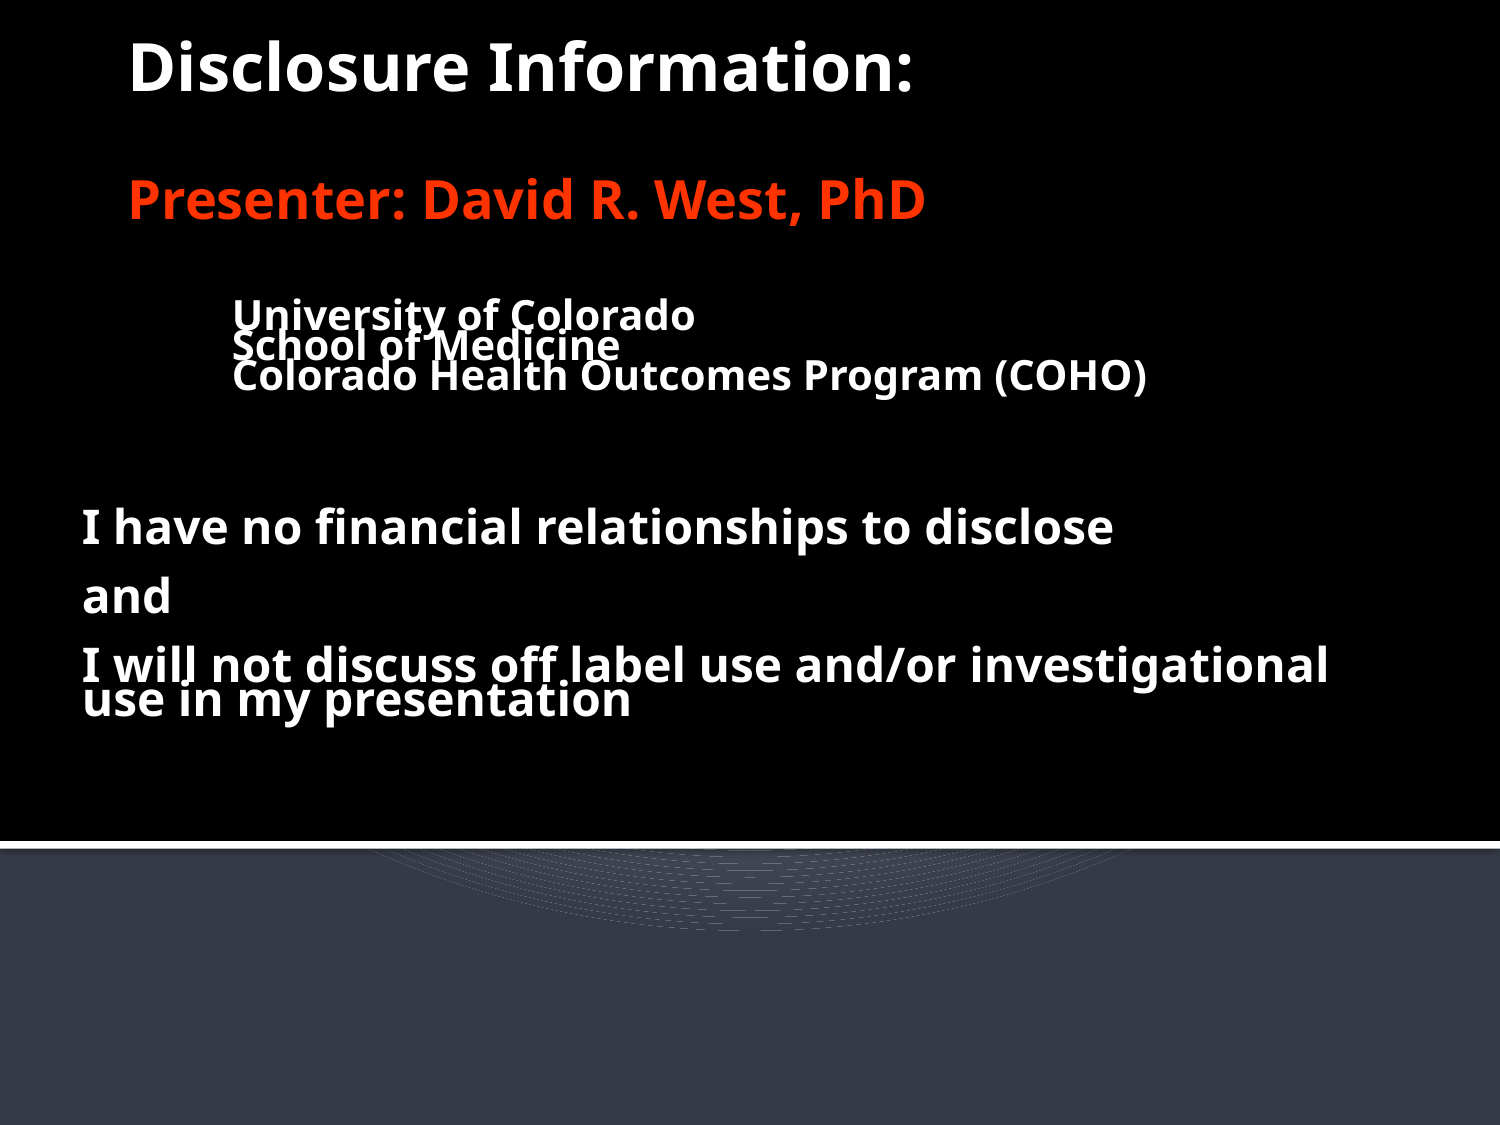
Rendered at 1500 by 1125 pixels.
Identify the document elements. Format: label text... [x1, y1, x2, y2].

title Disclosure Information: Presenter: David R. West, PhD [112, 24, 1388, 313]
subtitle University of Colorado School of Medicine Colorado Health Outcomes Program (COHO) I have no financial relationships to disclose and I will not discuss off label use and/or investigational use in my presentation [62, 124, 1351, 801]
